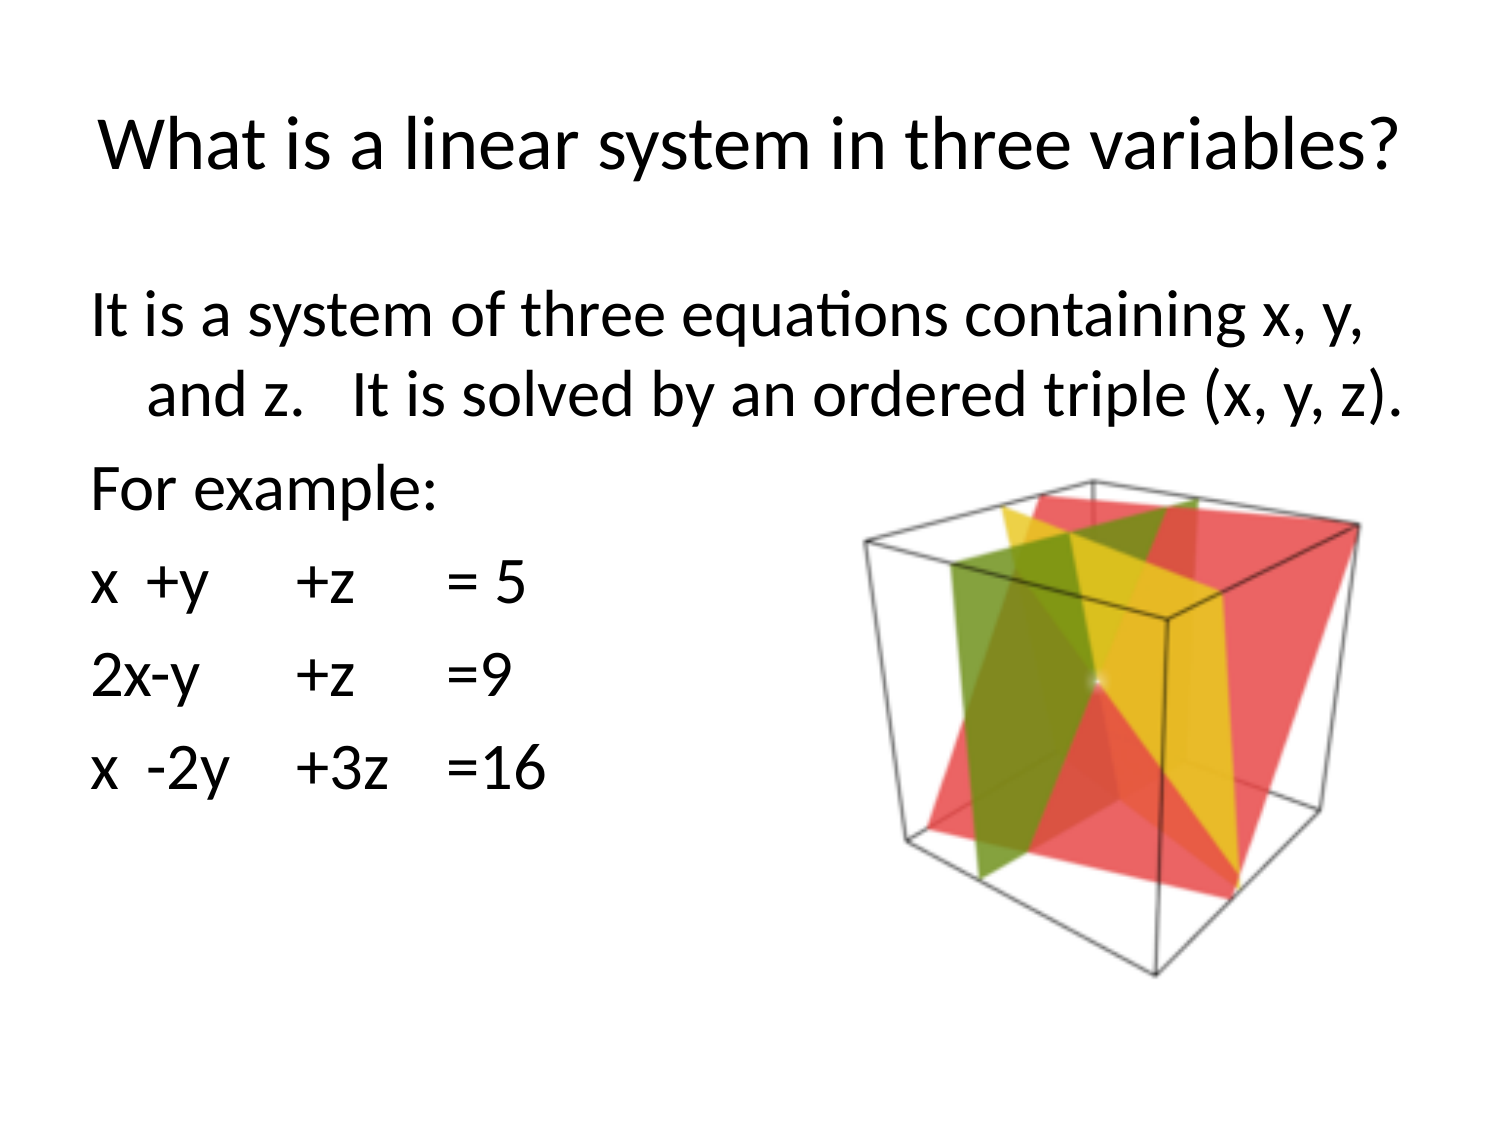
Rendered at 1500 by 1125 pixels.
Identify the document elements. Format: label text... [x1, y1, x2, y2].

list It is a system of three equations containing x, y, and z. It is solved by an ordered triple (x, y, z). For example: x +y +z = 5 2x-y +z =9 x -2y +3z =16 [75, 262, 1425, 1005]
picture [849, 462, 1376, 988]
title What is a linear system in three variables? [75, 45, 1425, 233]
